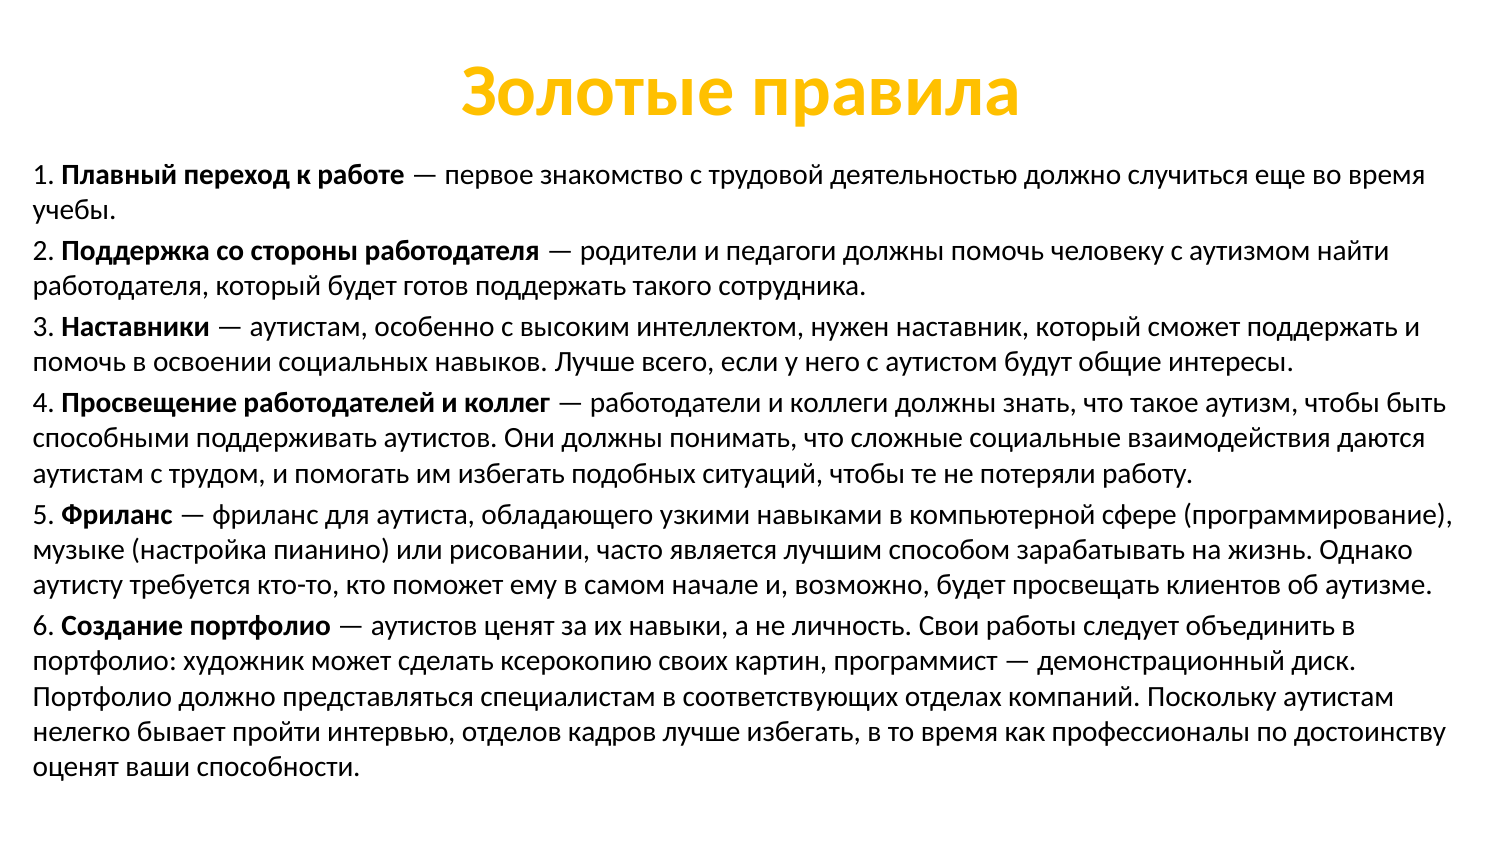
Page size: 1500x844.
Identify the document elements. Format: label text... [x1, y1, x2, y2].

list 1. Плавный переход к работе — первое знакомство с трудовой деятельностью должно случиться еще во время учебы. 2. Поддержка со стороны работодателя — родители и педагоги должны помочь человеку с аутизмом найти работодателя, который будет готов поддержать такого сотрудника. 3. Наставники — аутистам, особенно с высоким интеллектом, нужен наставник, который сможет поддержать и помочь в освоении социальных навыков. Лучше всего, если у него с аутистом будут общие интересы. 4. Просвещение работодателей и коллег — работодатели и коллеги должны знать, что такое аутизм, чтобы быть способными поддерживать аутистов. Они должны понимать, что сложные социальные взаимодействия даются аутистам с трудом, и помогать им избегать подобных ситуаций, чтобы те не потеряли работу. 5. Фриланс — фриланс для аутиста, обладающего узкими навыками в компьютерной сфере (программирование), музыке (настройка пианино) или рисовании, часто является лучшим способом зарабатывать на жизнь. Однако аутисту требуется кто-то, кто поможет ему в самом начале и, возможно, будет просвещать клиентов об аутизме. 6. Создание портфолио — аутистов ценят за их навыки, а не личность. Свои работы следует объединить в портфолио: художник может сделать ксерокопию своих картин, программист — демонстрационный диск. Портфолио должно представляться специалистам в соответствующих отделах компаний. Поскольку аутистам нелегко бывает пройти интервью, отделов кадров лучше избегать, в то время как профессионалы по достоинству оценят ваши способности. [17, 147, 1483, 830]
title Золотые правила [75, 33, 1425, 139]
